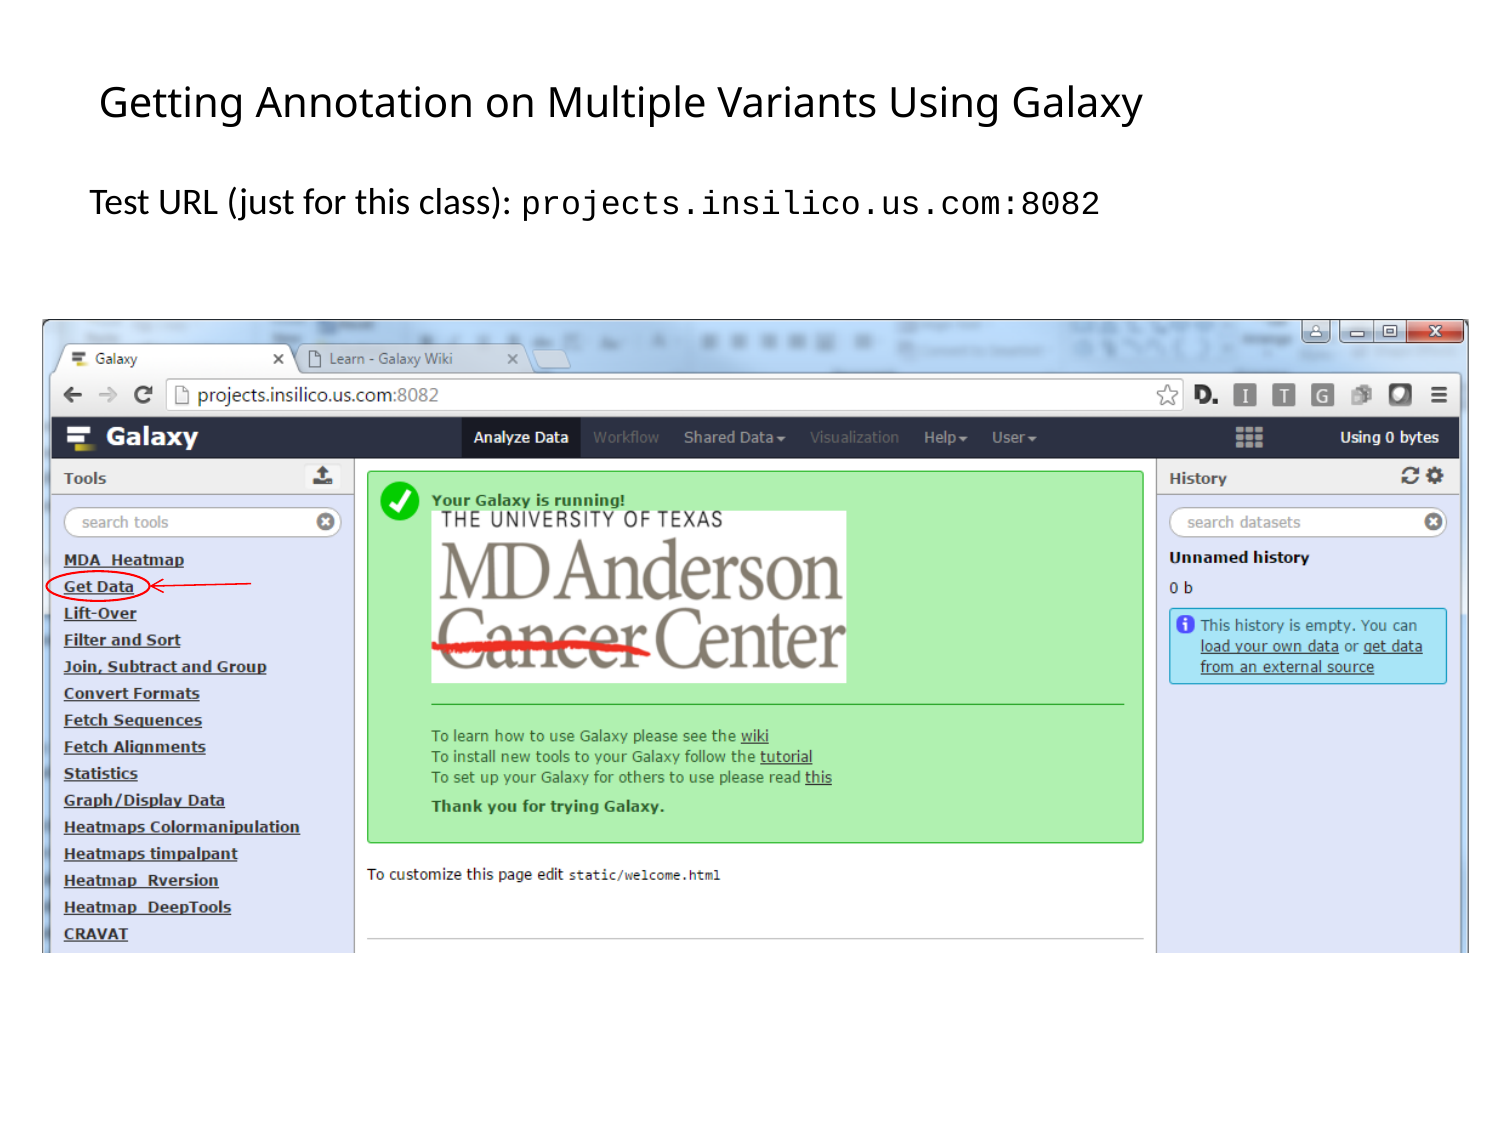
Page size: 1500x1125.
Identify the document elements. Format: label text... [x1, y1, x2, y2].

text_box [149, 583, 252, 587]
picture [42, 319, 1469, 953]
text_box Getting Annotation on Multiple Variants Using Galaxy [83, 68, 1159, 134]
text_box Test URL (just for this class): projects.insilico.us.com:8082 [74, 169, 1116, 230]
